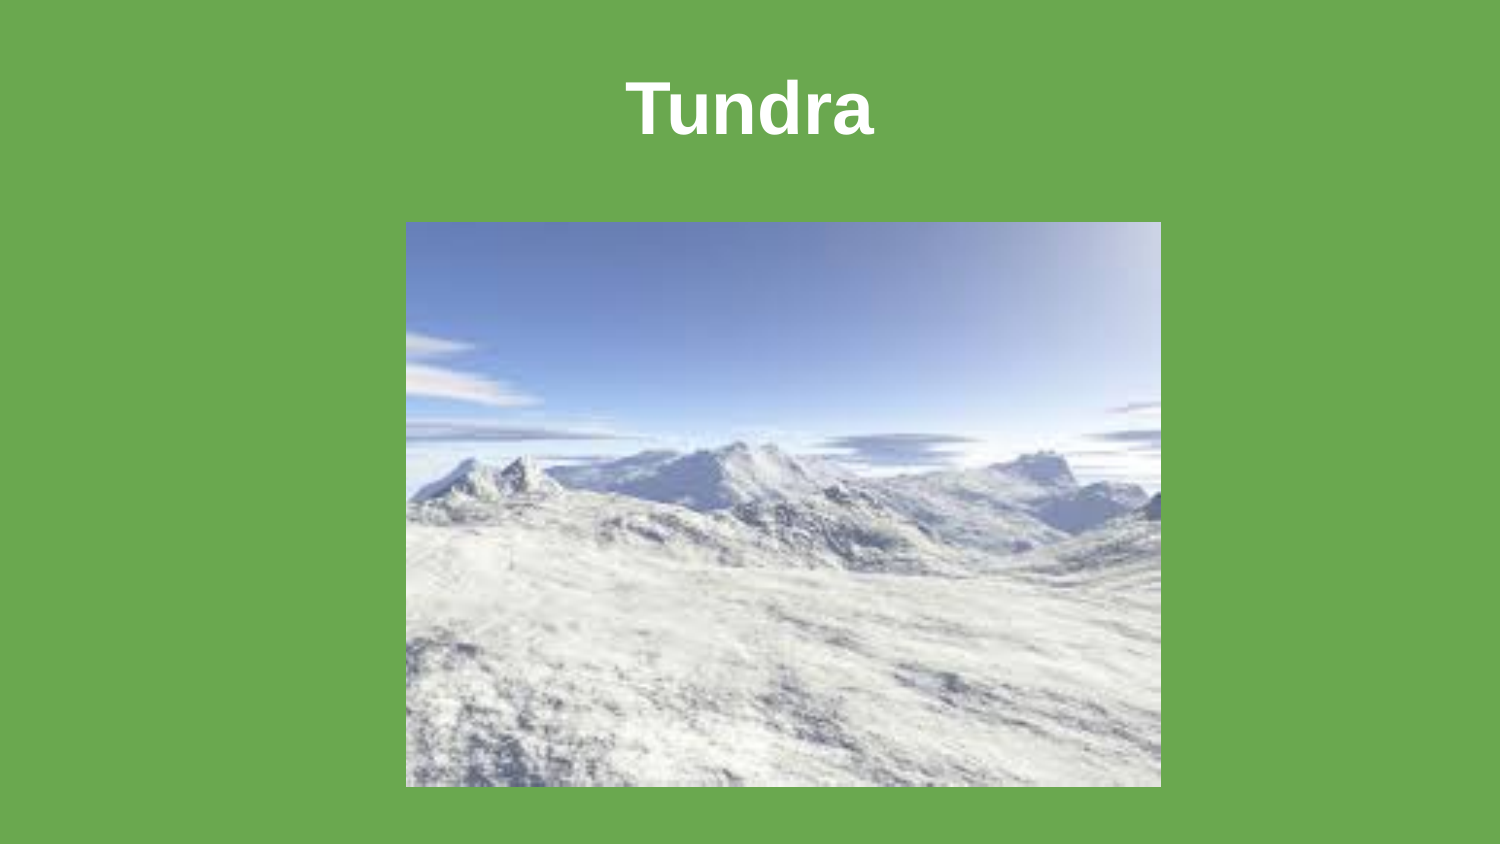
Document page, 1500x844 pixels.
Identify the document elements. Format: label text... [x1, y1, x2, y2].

picture [406, 222, 1161, 787]
title Tundra [75, 33, 1425, 175]
